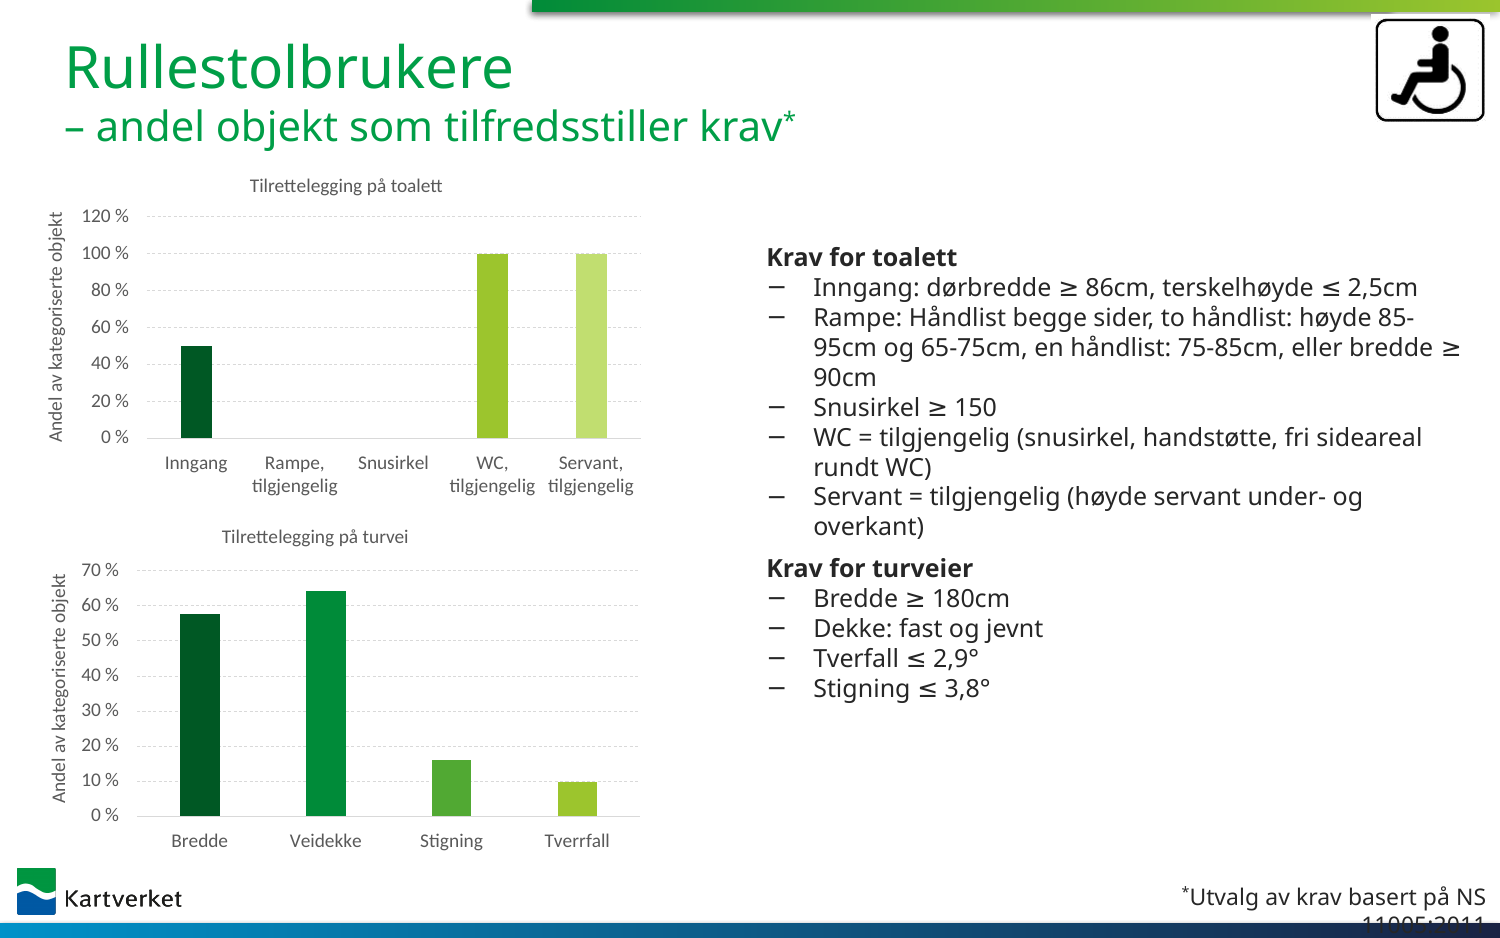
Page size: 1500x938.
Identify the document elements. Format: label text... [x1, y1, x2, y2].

text_box Krav for toalett Inngang: dørbredde ≥ 86cm, terskelhøyde ≤ 2,5cm Rampe: Håndlist begge sider, to håndlist: høyde 85-95cm og 65-75cm, en håndlist: 75-85cm, eller bredde ≥ 90cm Snusirkel ≥ 150 WC = tilgjengelig (snusirkel, handstøtte, fri sideareal rundt WC) Servant = tilgjengelig (høyde servant under- og overkant) [751, 234, 1483, 545]
text_box Rullestolbrukere – andel objekt som tilfredsstiller krav* [49, 14, 1431, 158]
picture [41, 520, 652, 859]
picture [41, 166, 652, 505]
text_box Krav for turveier Bredde ≥ 180cm Dekke: fast og jevnt Tverfall ≤ 2,9° Stigning ≤ 3,8° [751, 545, 1483, 710]
picture [1371, 13, 1491, 127]
text_box *Utvalg av krav basert på NS 11005:2011 [1068, 873, 1500, 938]
